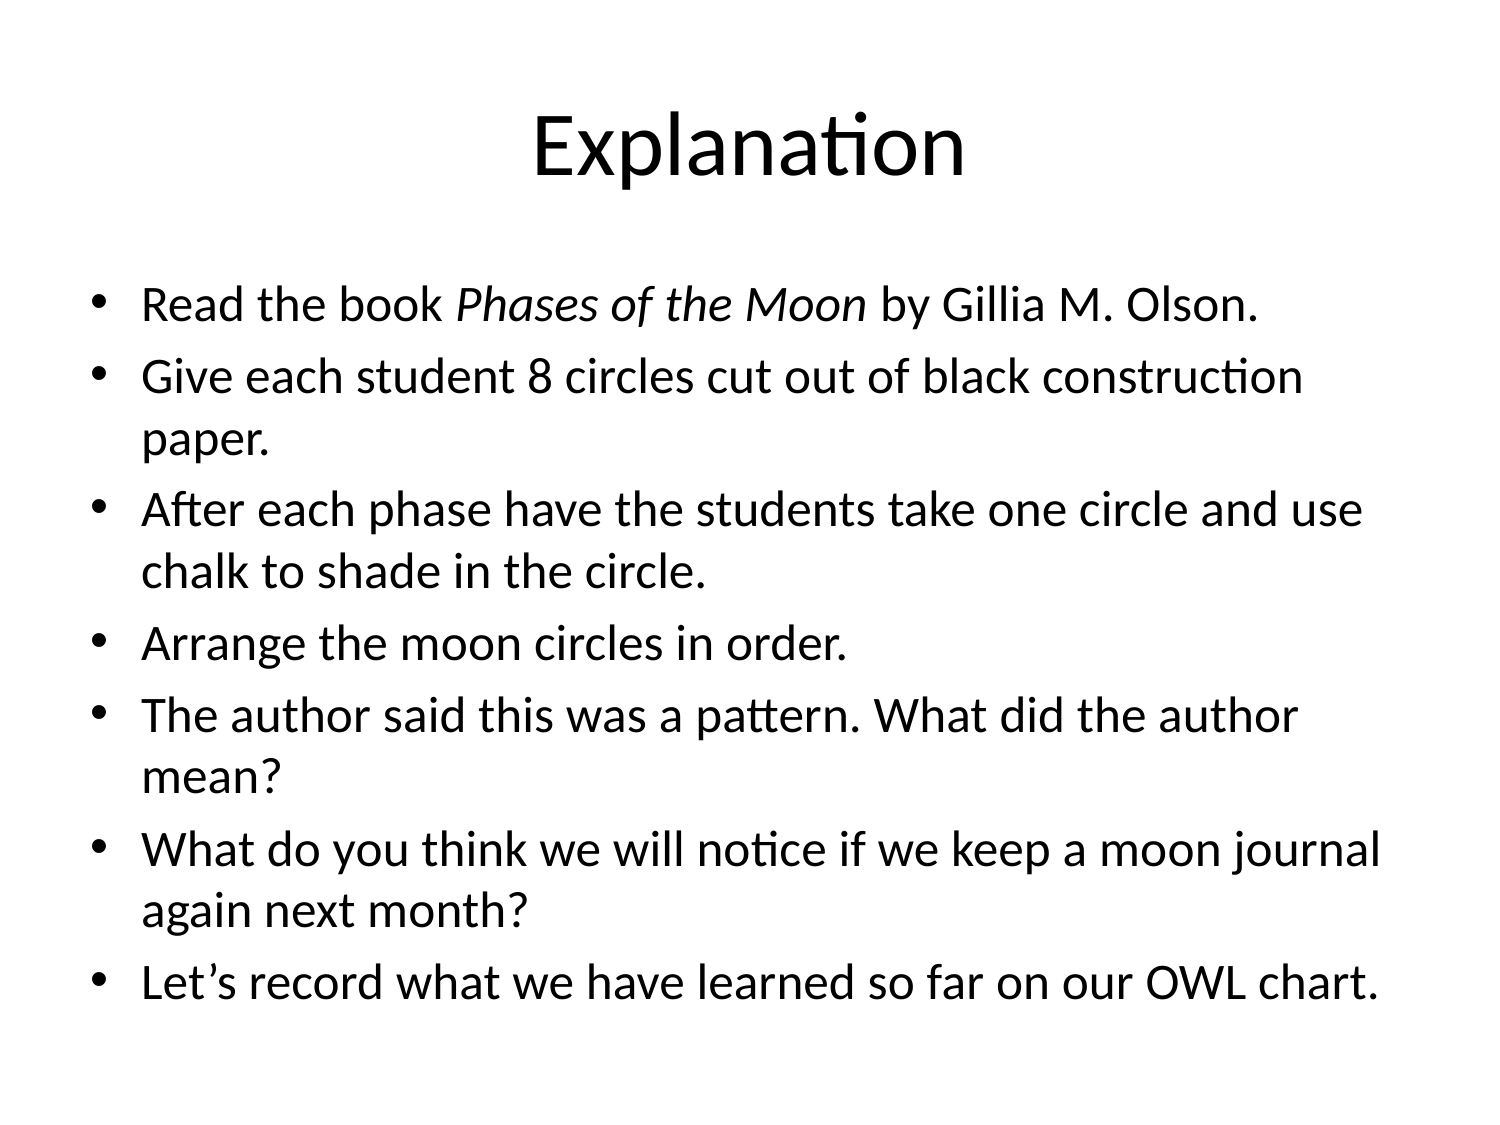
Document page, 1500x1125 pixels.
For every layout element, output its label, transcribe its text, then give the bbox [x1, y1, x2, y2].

title Explanation [75, 45, 1425, 233]
list Read the book Phases of the Moon by Gillia M. Olson. Give each student 8 circles cut out of black construction paper. After each phase have the students take one circle and use chalk to shade in the circle. Arrange the moon circles in order. The author said this was a pattern. What did the author mean? What do you think we will notice if we keep a moon journal again next month? Let’s record what we have learned so far on our OWL chart. [75, 262, 1425, 1063]
